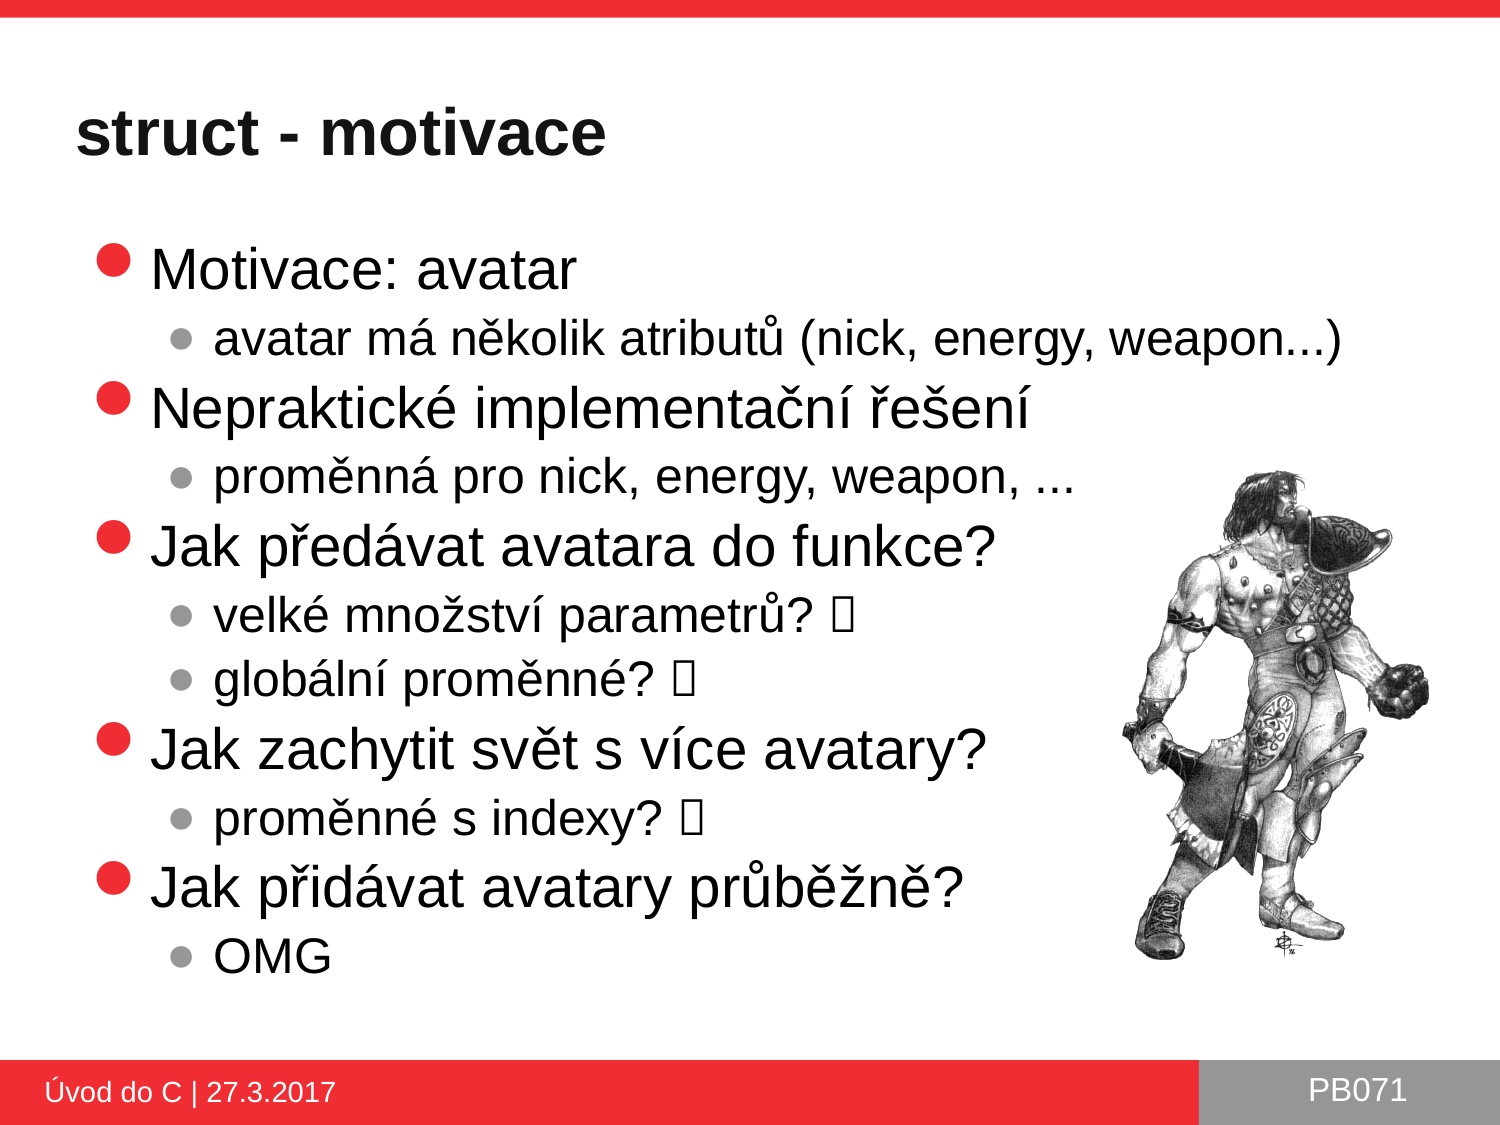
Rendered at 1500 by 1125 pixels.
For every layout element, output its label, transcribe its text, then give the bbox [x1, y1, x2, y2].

title struct - motivace [75, 45, 1471, 208]
footer Úvod do C | 27.3.2017 [29, 1065, 1199, 1125]
picture [1091, 437, 1452, 976]
list Motivace: avatar avatar má několik atributů (nick, energy, weapon...) Nepraktické implementační řešení proměnná pro nick, energy, weapon, ... Jak předávat avatara do funkce? velké množství parametrů?  globální proměnné?  Jak zachytit svět s více avatary? proměnné s indexy?  Jak přidávat avatary průběžně? OMG [76, 231, 1459, 1024]
